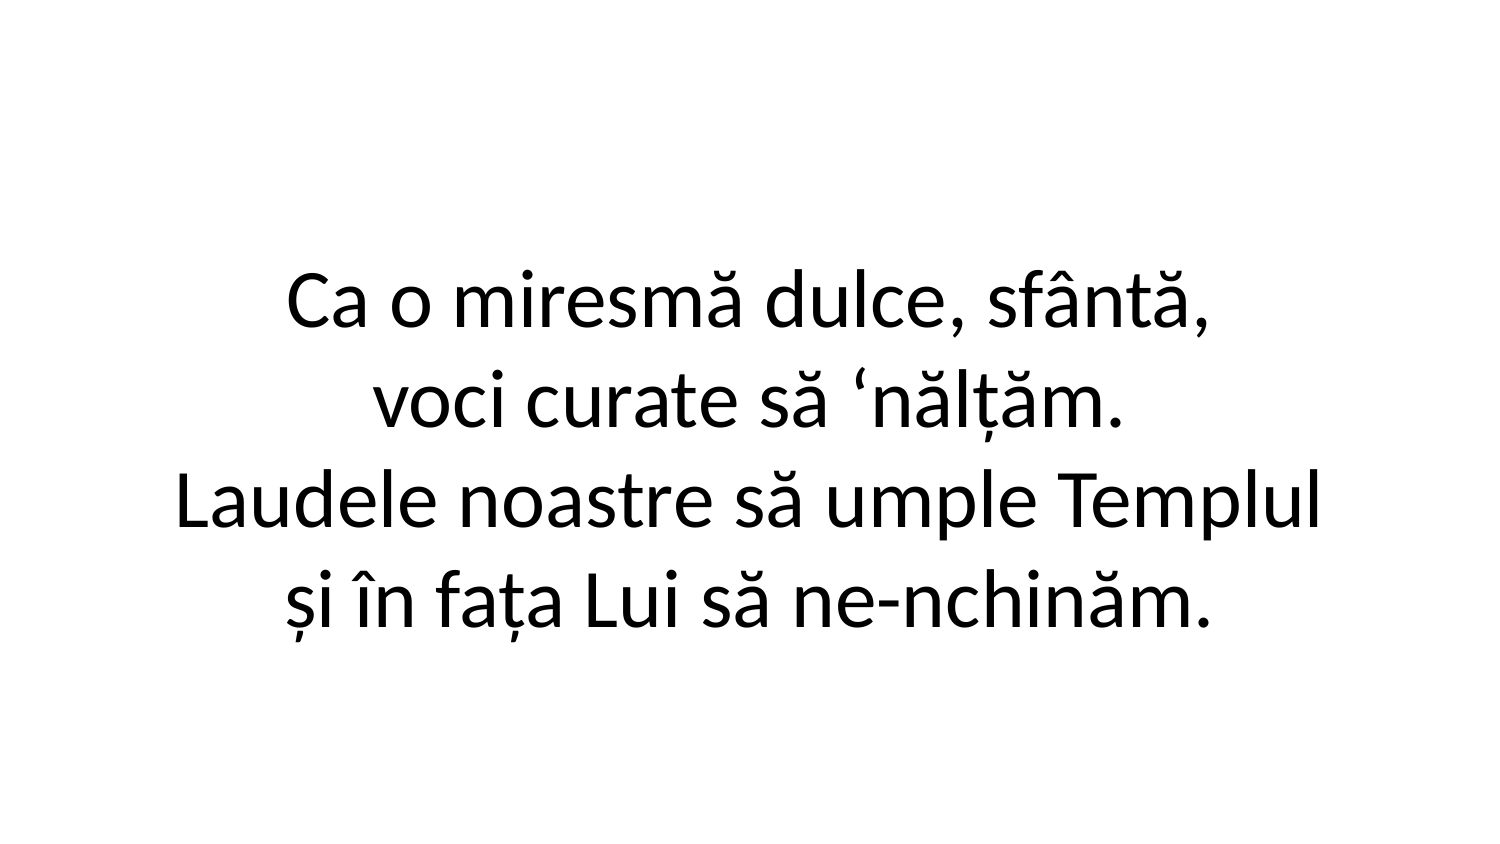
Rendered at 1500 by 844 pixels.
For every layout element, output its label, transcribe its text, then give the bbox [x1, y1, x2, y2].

text_box Ca o miresmă dulce, sfântă, voci curate să ‘nălțăm. Laudele noastre să umple Templul și în fața Lui să ne-nchinăm. [159, 192, 1340, 652]
